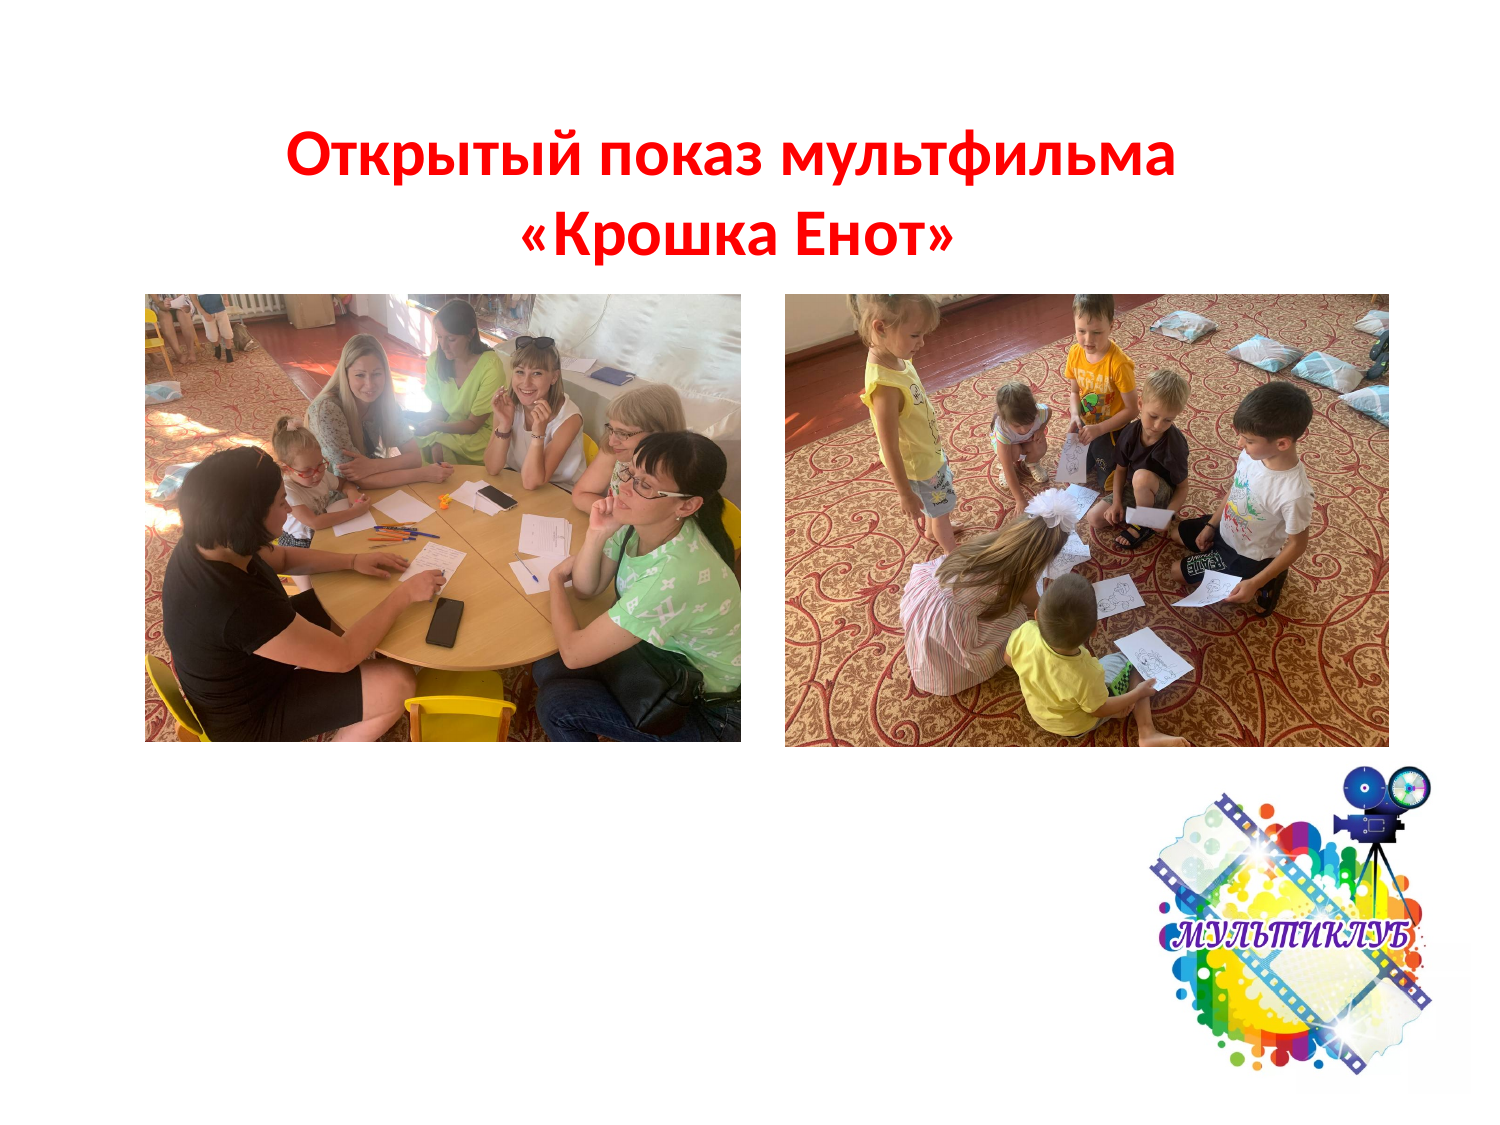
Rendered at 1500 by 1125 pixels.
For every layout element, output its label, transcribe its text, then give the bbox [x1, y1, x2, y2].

picture [785, 294, 1471, 1095]
text_box Открытый показ мультфильма «Крошка Енот» [135, 101, 1329, 277]
picture [144, 294, 741, 742]
